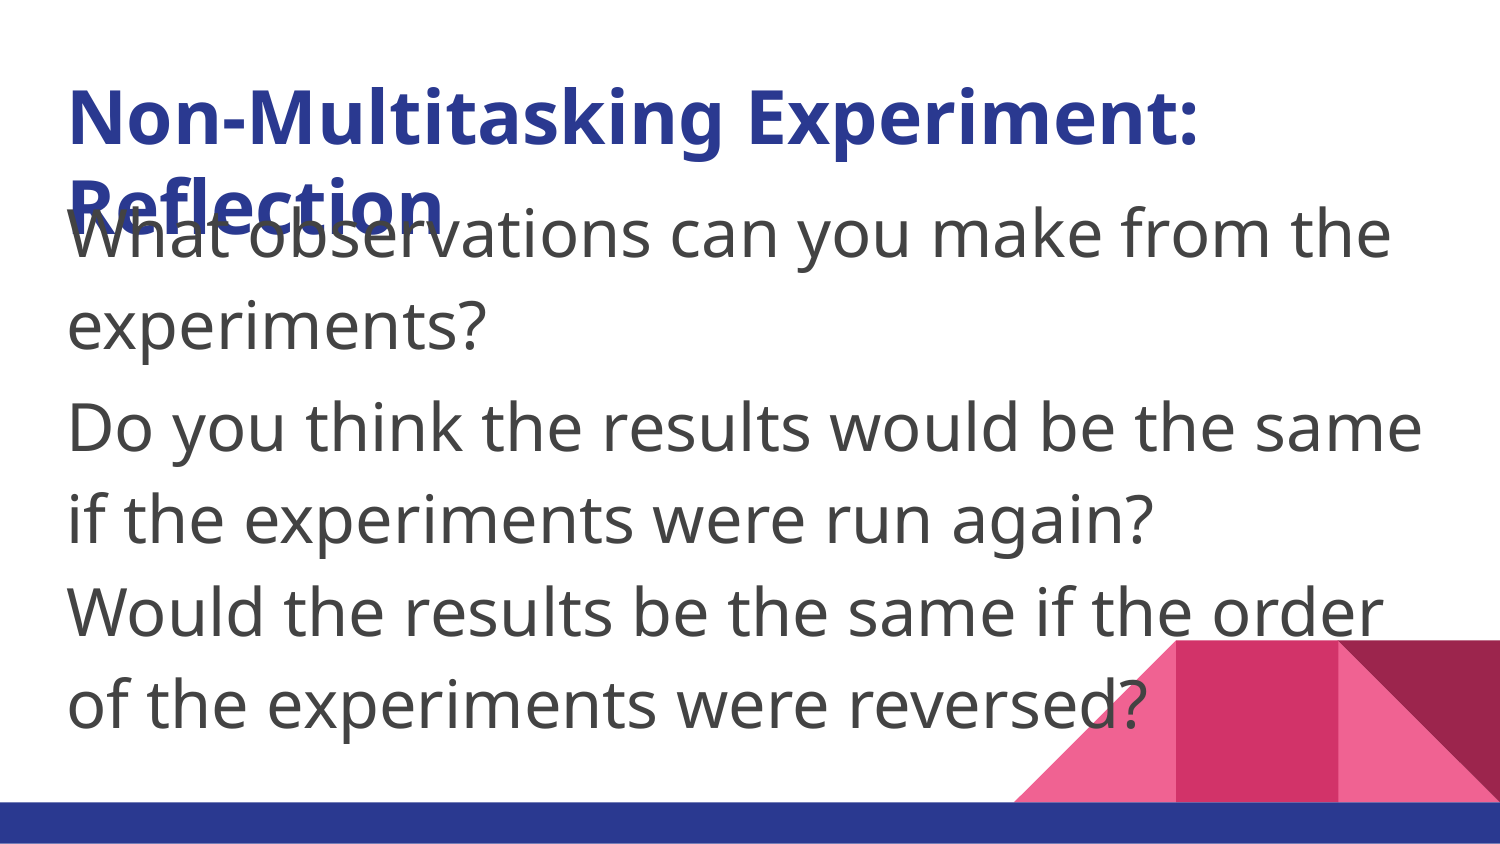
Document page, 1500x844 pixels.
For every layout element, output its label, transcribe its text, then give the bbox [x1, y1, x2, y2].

text_box Would the results be the same if the order of the experiments were reversed? [51, 572, 1417, 728]
list What observations can you make from the experiments? [51, 164, 1449, 250]
text_box Do you think the results would be the same if the experiments were run again? [51, 392, 1449, 538]
title Non-Multitasking Experiment: Reflection [51, 54, 1476, 155]
